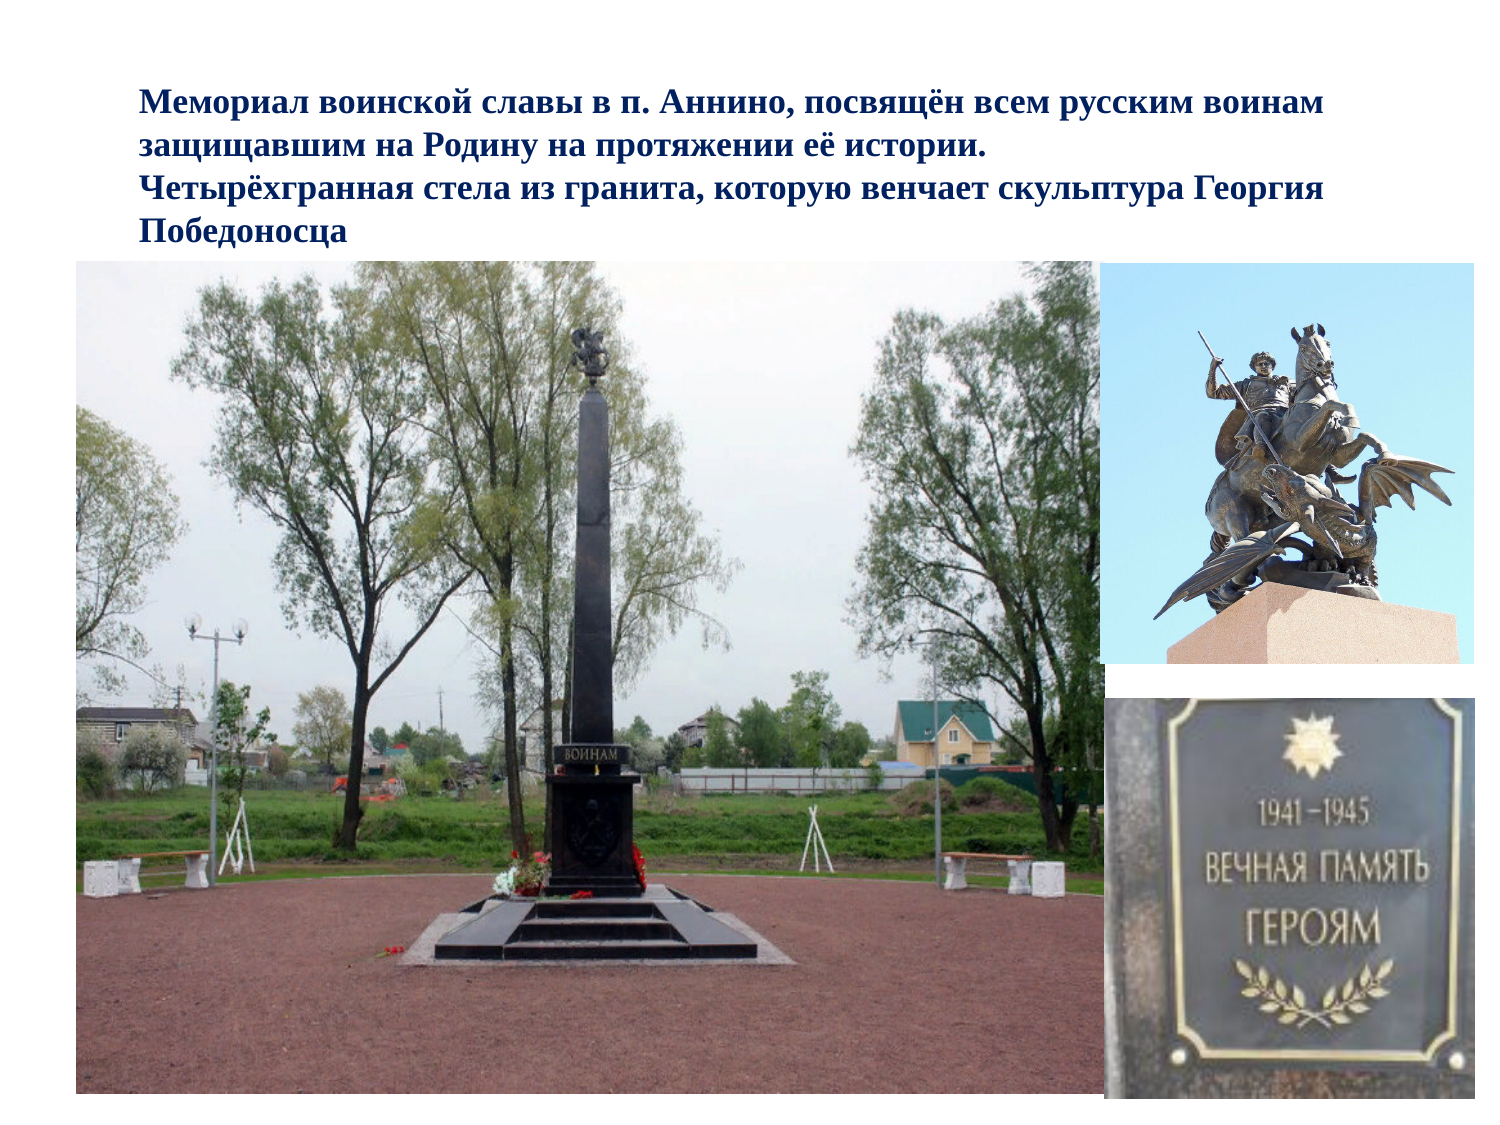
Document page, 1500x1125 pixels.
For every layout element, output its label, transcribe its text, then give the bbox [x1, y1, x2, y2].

picture [1104, 698, 1476, 1099]
picture [1099, 263, 1475, 665]
title Мемориал воинской славы в п. Аннино, посвящён всем русским воинам защищавшим на Родину на протяжении её истории. Четырёхгранная стела из гранита, которую венчает скульптура Георгия Победоносца [123, 69, 1474, 258]
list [76, 261, 1105, 1095]
